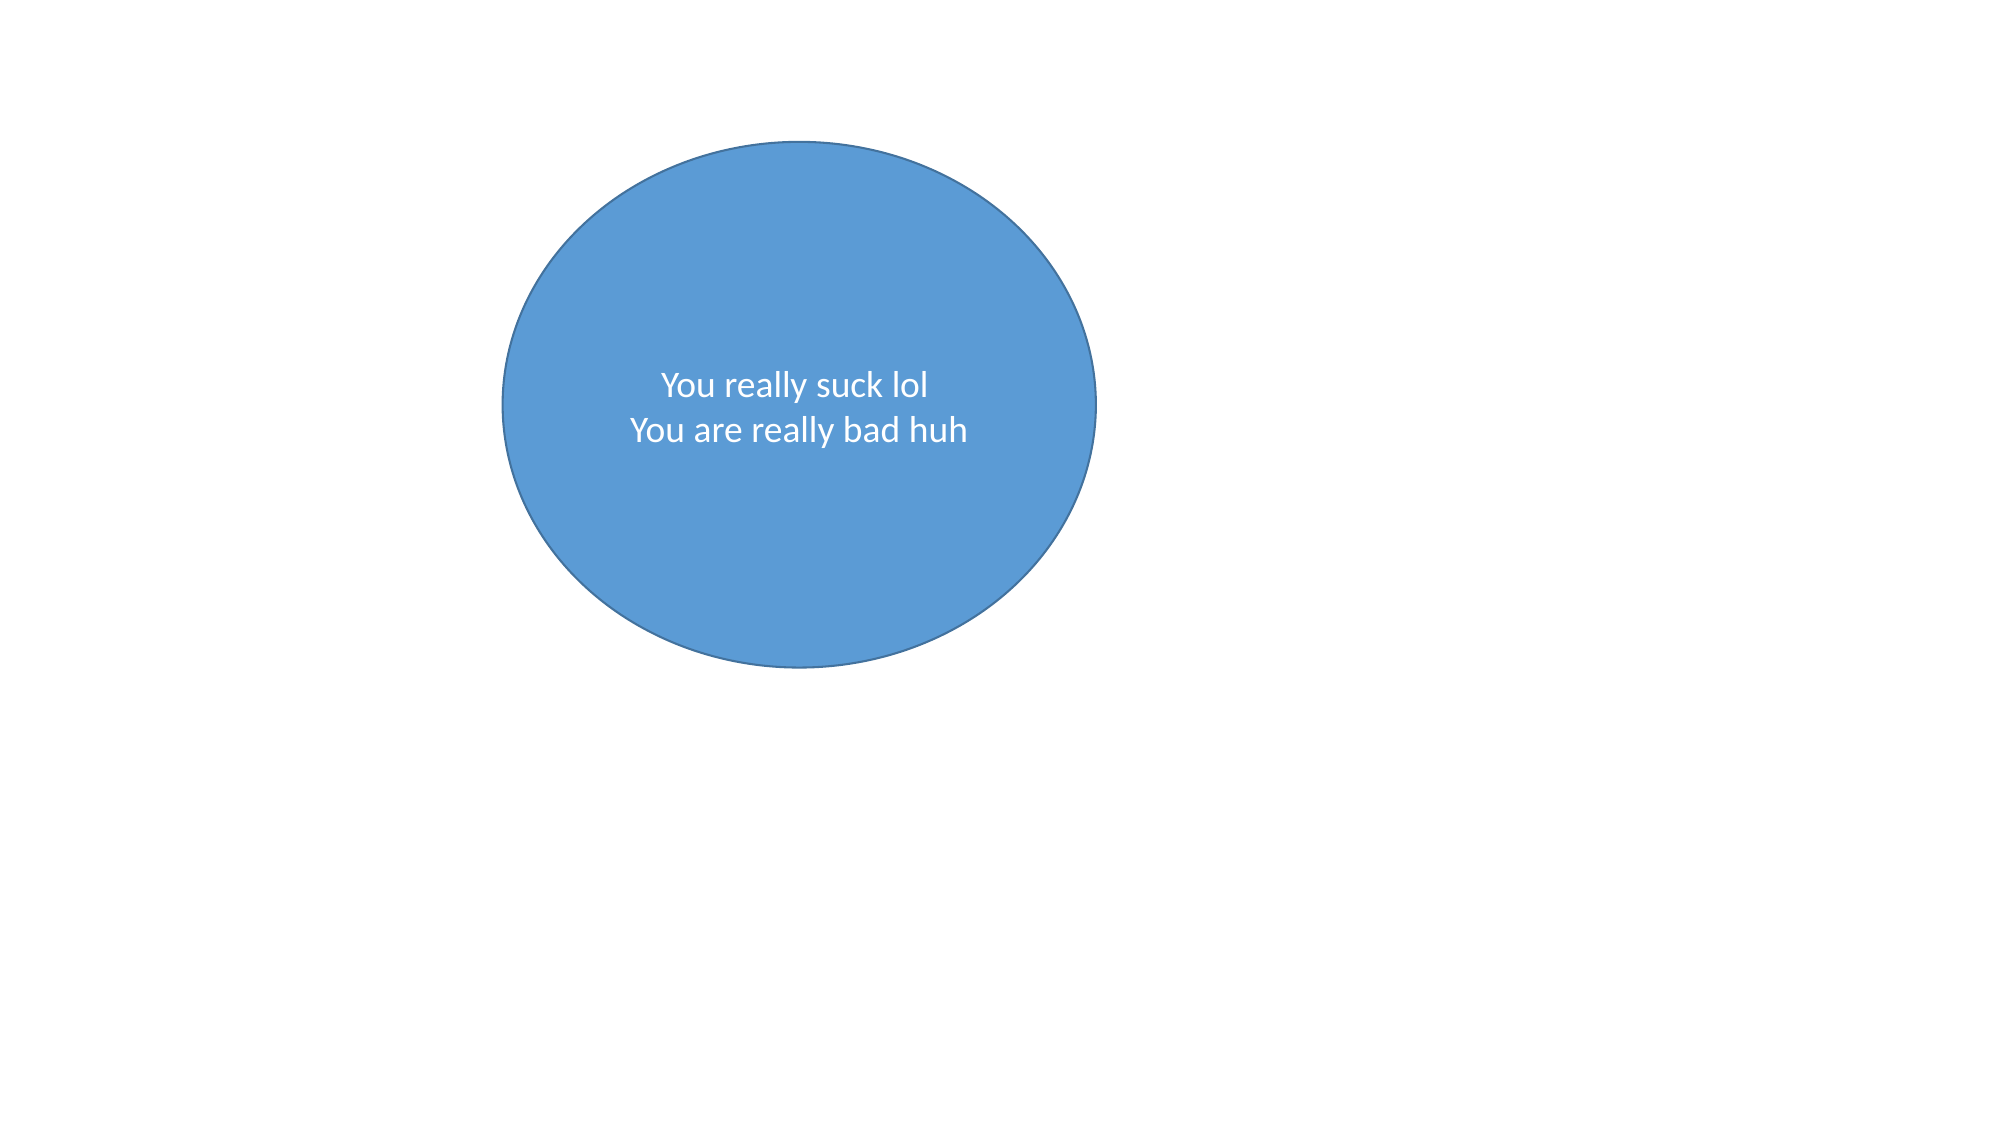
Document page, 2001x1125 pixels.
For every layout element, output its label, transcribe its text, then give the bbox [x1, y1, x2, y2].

text_box You really suck lol You are really bad huh [501, 140, 1097, 669]
